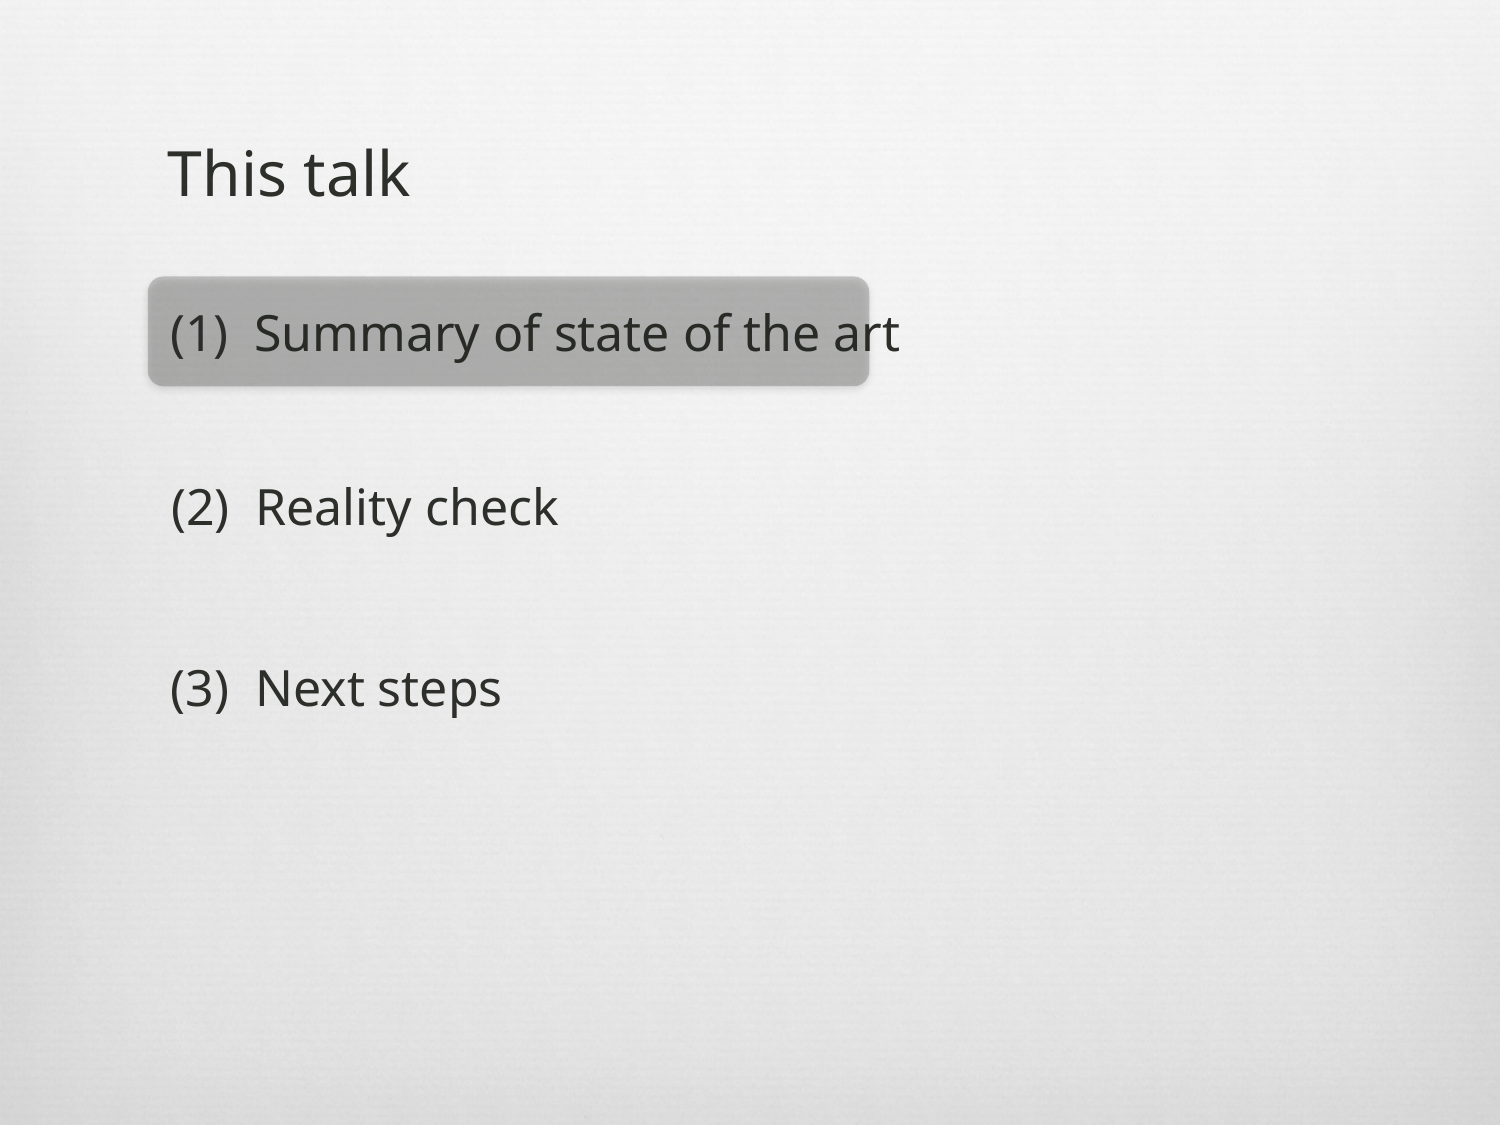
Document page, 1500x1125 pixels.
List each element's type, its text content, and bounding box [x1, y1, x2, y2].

text_box (2) Reality check [156, 467, 1450, 644]
text_box (3) Next steps [155, 649, 1409, 825]
text_box [146, 275, 871, 388]
text_box Summary of state of the art [154, 293, 1408, 421]
text_box This talk [153, 127, 561, 217]
